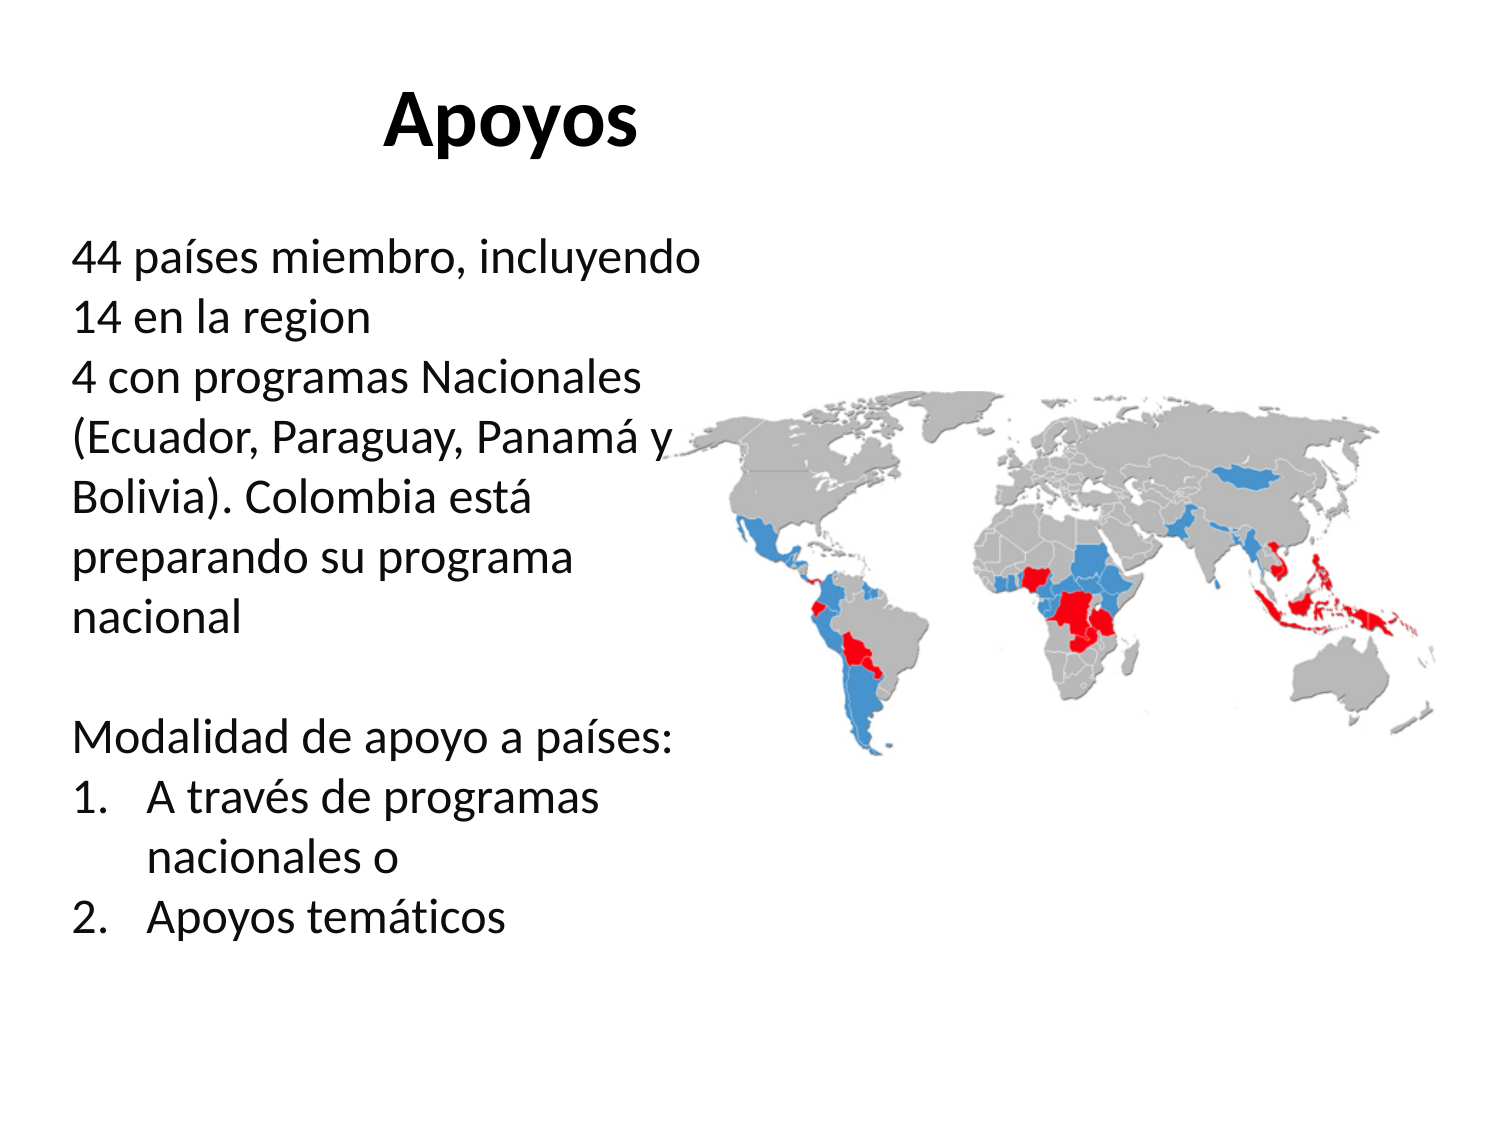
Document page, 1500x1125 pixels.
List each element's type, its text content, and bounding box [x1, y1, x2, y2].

picture [637, 390, 1485, 759]
title Apoyos [91, 41, 932, 185]
text_box 44 países miembro, incluyendo 14 en la region 4 con programas Nacionales (Ecuador, Paraguay, Panamá y Bolivia). Colombia está preparando su programa nacional Modalidad de apoyo a países: A través de programas nacionales o Apoyos temáticos [56, 215, 765, 1011]
